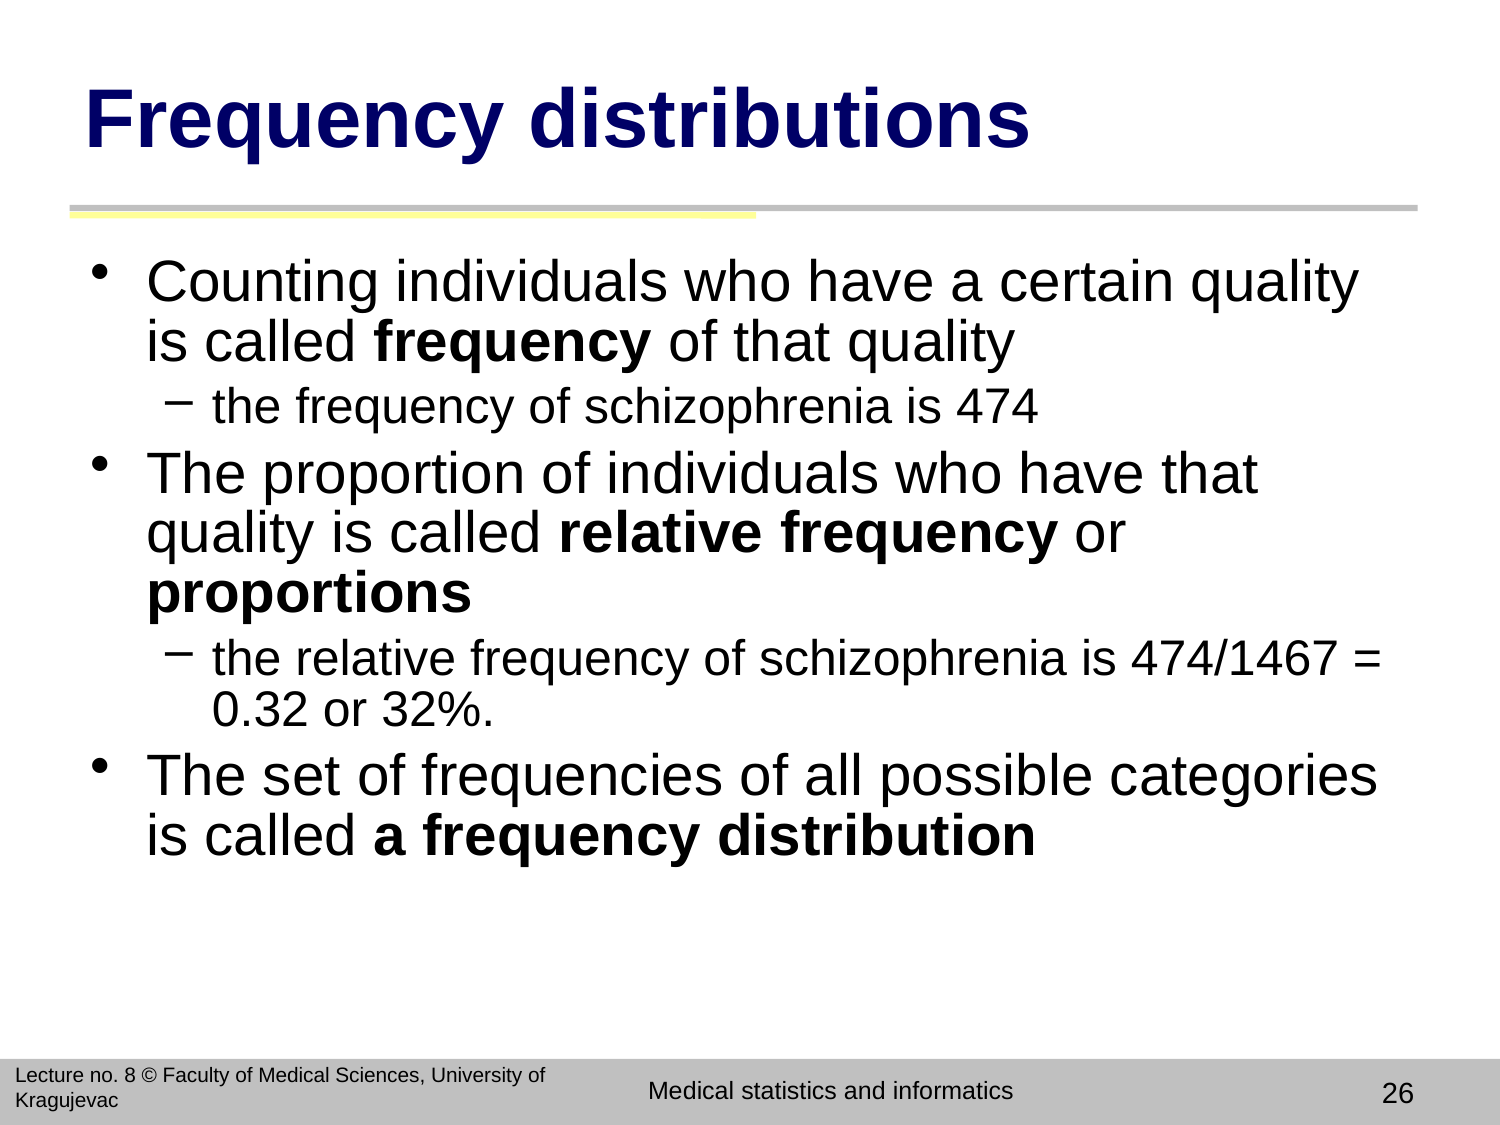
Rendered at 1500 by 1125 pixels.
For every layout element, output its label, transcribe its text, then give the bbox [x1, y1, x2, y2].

slide_number Lecture no. 8 © Faculty of Medical Sciences, University of Kragujevac [0, 1053, 614, 1108]
title Frequency distributions [69, 19, 1426, 208]
list Counting individuals who have a certain quality is called frequency of that quality the frequency of schizophrenia is 474 The proportion of individuals who have that quality is called relative frequency or proportions the relative frequency of schizophrenia is 474/1467 = 0.32 or 32%. The set of frequencies of all possible categories is called a frequency distribution [74, 246, 1426, 1023]
footer Medical statistics and informatics [512, 1066, 1151, 1125]
slide_number 26 [1164, 1066, 1430, 1125]
